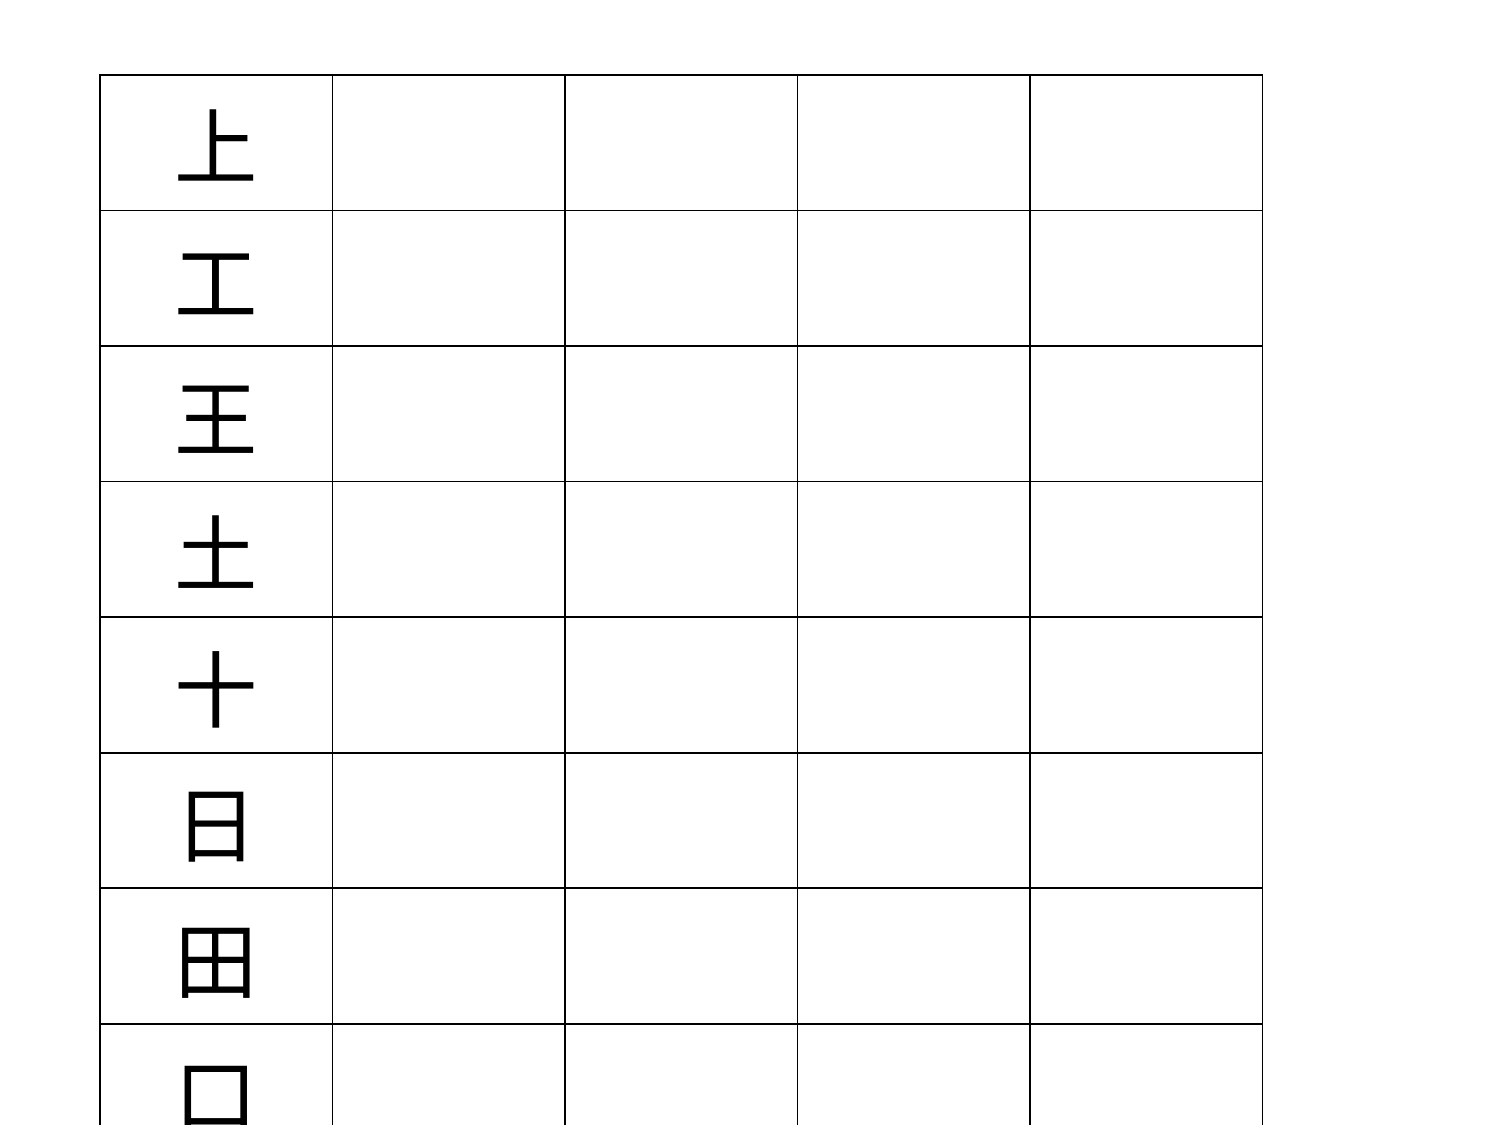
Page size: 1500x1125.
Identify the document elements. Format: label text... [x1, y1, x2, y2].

table_cell [333, 347, 564, 481]
table_cell [798, 347, 1029, 481]
table_cell [798, 482, 1029, 616]
table_cell [333, 754, 564, 887]
table_cell 田 [101, 889, 332, 1023]
table_cell [1031, 482, 1262, 616]
table_cell [1031, 889, 1262, 1023]
table_cell [1031, 347, 1262, 481]
table_cell [1031, 754, 1262, 887]
table_cell 王 [101, 347, 332, 481]
table_cell [798, 211, 1029, 345]
table_cell 口 [101, 1025, 332, 1125]
table_header [798, 76, 1029, 210]
table_cell [798, 889, 1029, 1023]
table_cell [333, 618, 564, 752]
table_cell [1031, 211, 1262, 345]
table_cell 十 [101, 618, 332, 752]
table_cell [566, 347, 797, 481]
table_cell [566, 754, 797, 887]
table_cell [1031, 618, 1262, 752]
table_cell [333, 211, 564, 345]
table_header [1031, 76, 1262, 210]
table_cell [566, 482, 797, 616]
table_cell 工 [101, 211, 332, 345]
table_cell [566, 1025, 797, 1125]
table_cell [333, 482, 564, 616]
table_cell [566, 211, 797, 345]
table_cell [1031, 1025, 1262, 1125]
table_header [333, 76, 564, 210]
table_cell [798, 1025, 1029, 1125]
table_cell [798, 618, 1029, 752]
table_cell [798, 754, 1029, 887]
table_cell [333, 1025, 564, 1125]
table_header [566, 76, 797, 210]
table_cell 日 [101, 754, 332, 887]
table_cell [333, 889, 564, 1023]
table_cell 土 [101, 482, 332, 616]
table_cell [566, 618, 797, 752]
table_cell [566, 889, 797, 1023]
table_header 上 [101, 76, 332, 210]
